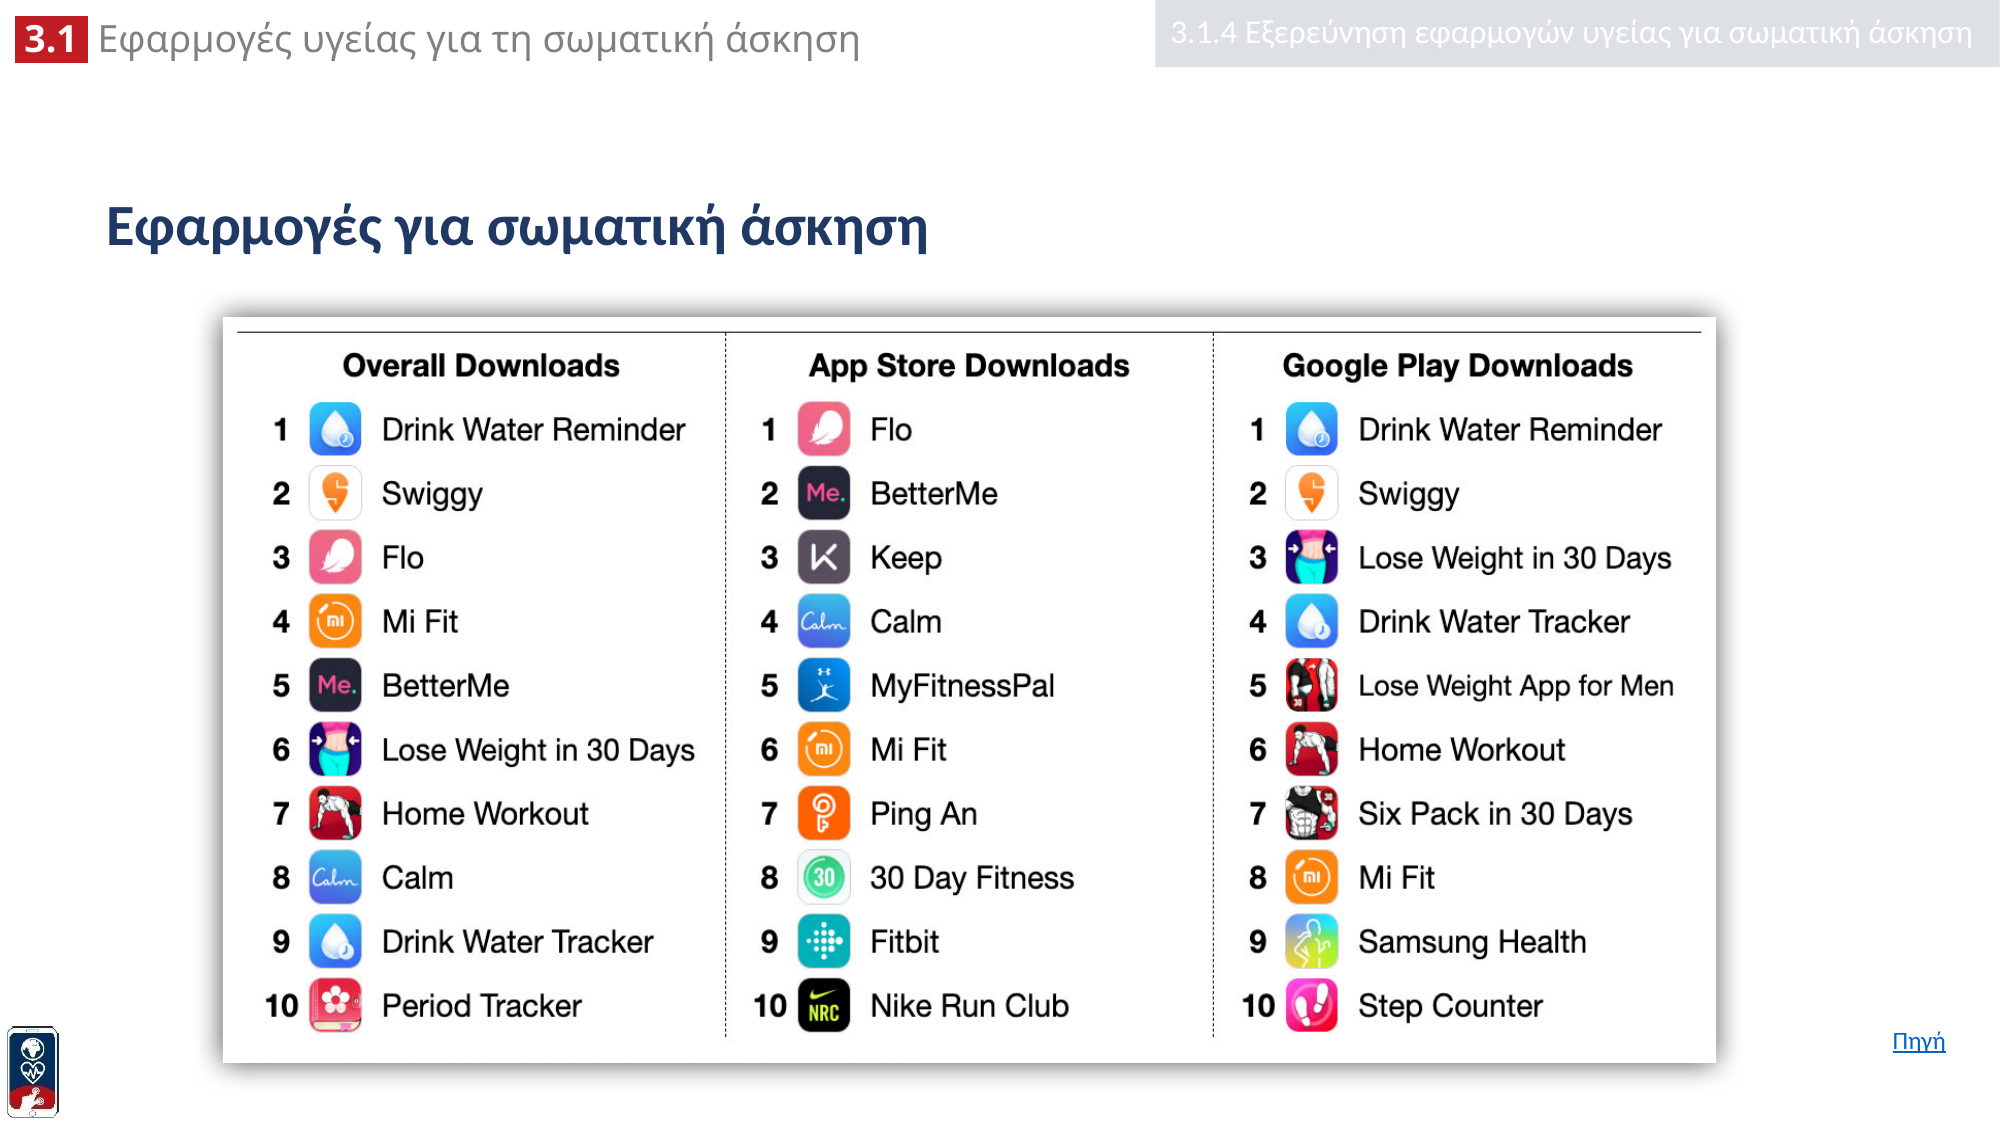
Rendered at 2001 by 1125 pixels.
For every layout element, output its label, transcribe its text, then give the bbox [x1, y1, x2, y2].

picture [222, 317, 1717, 1063]
text_box 3.1.4 Εξερεύνηση εφαρμογών υγείας για σωματική άσκηση [1155, 0, 2000, 68]
title Εφαρμογές για σωματική άσκηση [91, 177, 1961, 276]
picture [7, 1026, 59, 1118]
text_box Πηγή [1717, 1017, 1961, 1063]
